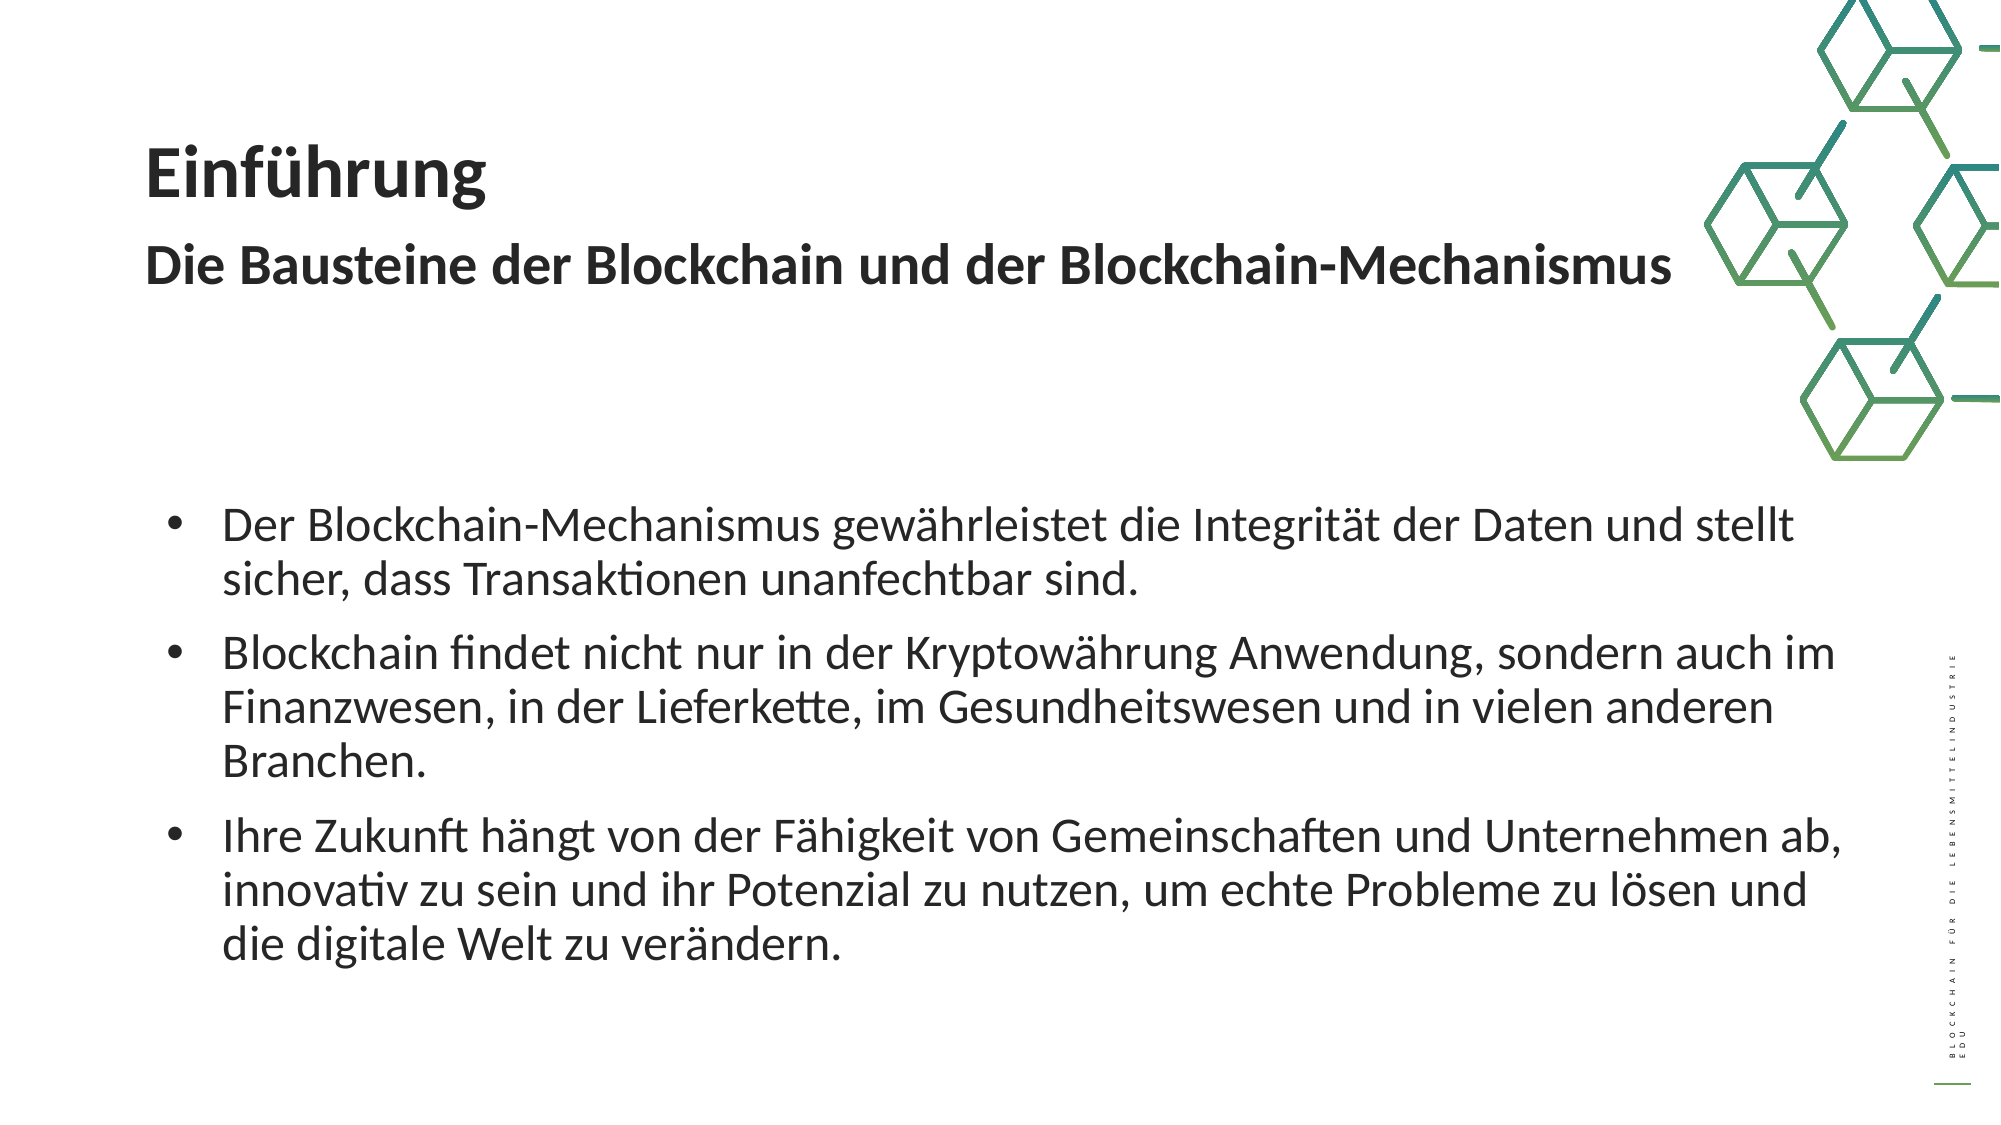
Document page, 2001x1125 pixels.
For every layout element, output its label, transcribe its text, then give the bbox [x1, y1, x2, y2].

list Einführung Die Bausteine der Blockchain und der Blockchain-Mechanismus [130, 124, 1704, 337]
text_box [1704, 0, 2000, 461]
list Der Blockchain-Mechanismus gewährleistet die Integrität der Daten und stellt sicher, dass Transaktionen unanfechtbar sind. Blockchain findet nicht nur in der Kryptowährung Anwendung, sondern auch im Finanzwesen, in der Lieferkette, im Gesundheitswesen und in vielen anderen Branchen. Ihre Zukunft hängt von der Fähigkeit von Gemeinschaften und Unternehmen ab, innovativ zu sein und ihr Potenzial zu nutzen, um echte Probleme zu lösen und die digitale Welt zu verändern. [151, 490, 1890, 1123]
